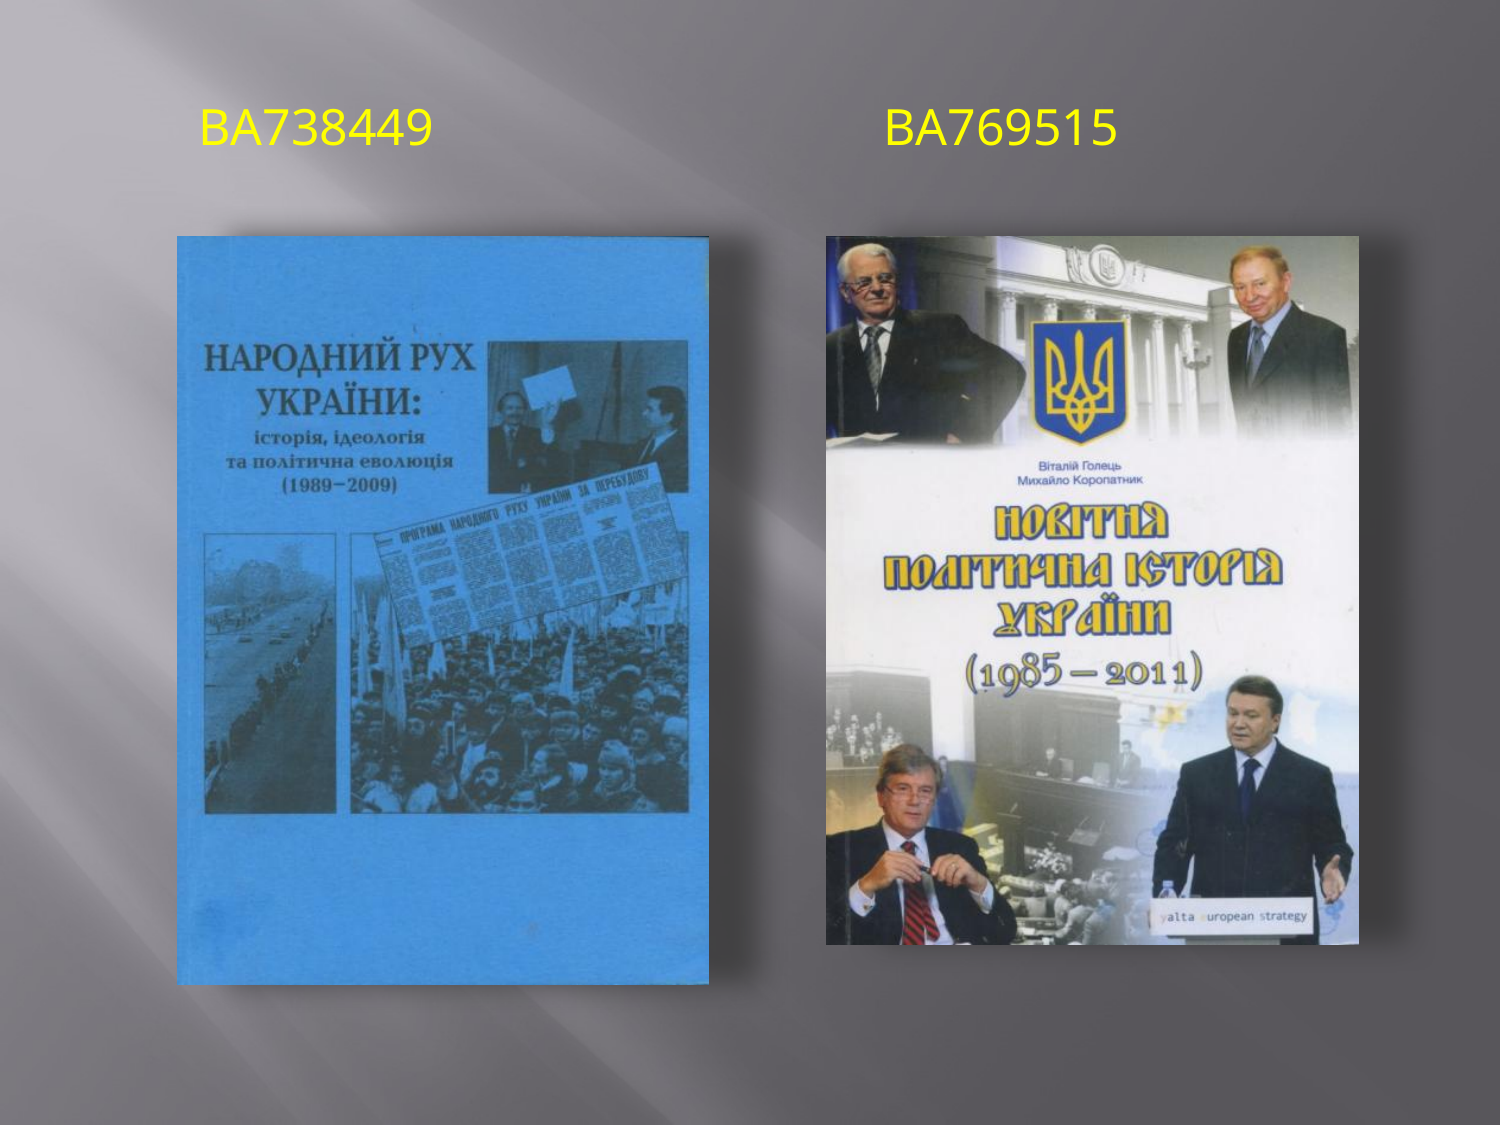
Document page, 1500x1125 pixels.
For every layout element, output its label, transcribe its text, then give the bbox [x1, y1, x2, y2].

list ВА738449 [183, 42, 738, 208]
picture [0, 0, 1500, 1125]
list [826, 235, 1359, 946]
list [176, 235, 709, 986]
list ВА769515 [868, 42, 1425, 208]
